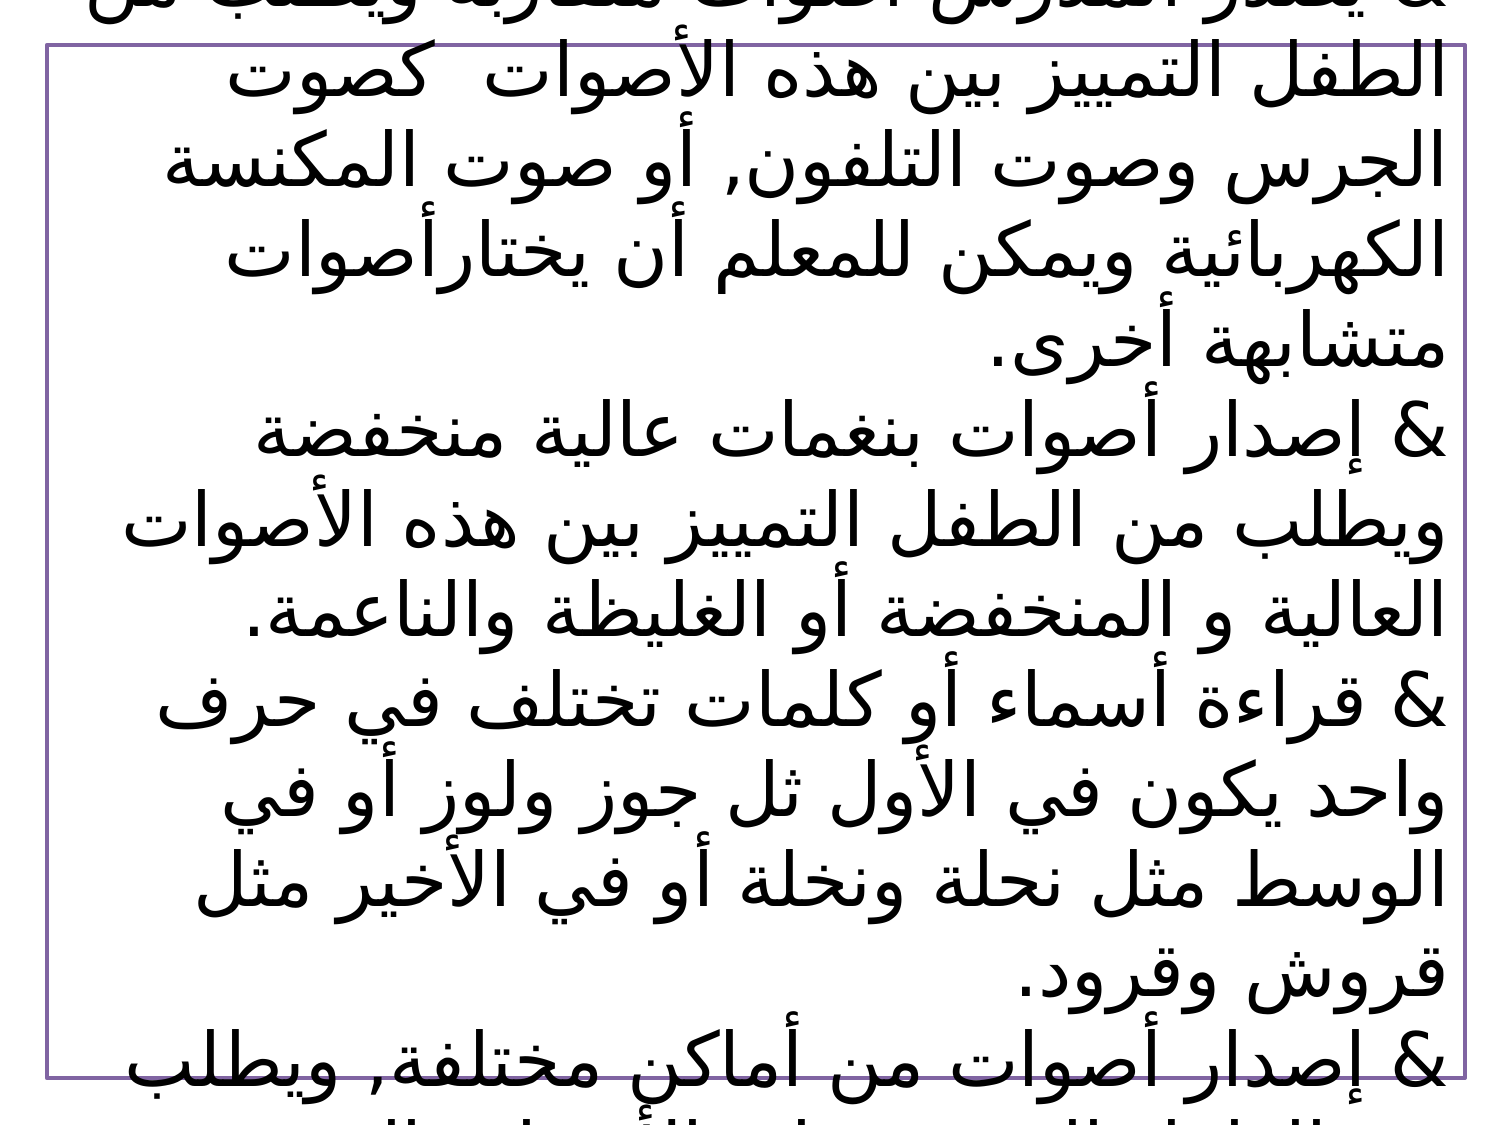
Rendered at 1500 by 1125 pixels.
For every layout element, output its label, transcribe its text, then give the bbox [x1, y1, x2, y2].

title التمييز السمعي: & يصدر المدرس أصوات متقاربة ويطلب من الطفل التمييز بين هذه الأصوات كصوت الجرس وصوت التلفون, أو صوت المكنسة الكهربائية ويمكن للمعلم أن يختارأصوات متشابهة أخرى. & إصدار أصوات بنغمات عالية منخفضة ويطلب من الطفل التمييز بين هذه الأصوات العالية و المنخفضة أو الغليظة والناعمة. & قراءة أسماء أو كلمات تختلف في حرف واحد يكون في الأول ثل جوز ولوز أو في الوسط مثل نحلة ونخلة أو في الأخير مثل قروش وقرود. & إصدار أصوات من أماكن مختلفة, ويطلب من الطفل التعرف على الأصوات البعيدة والقريبة. [45, 43, 1467, 1080]
